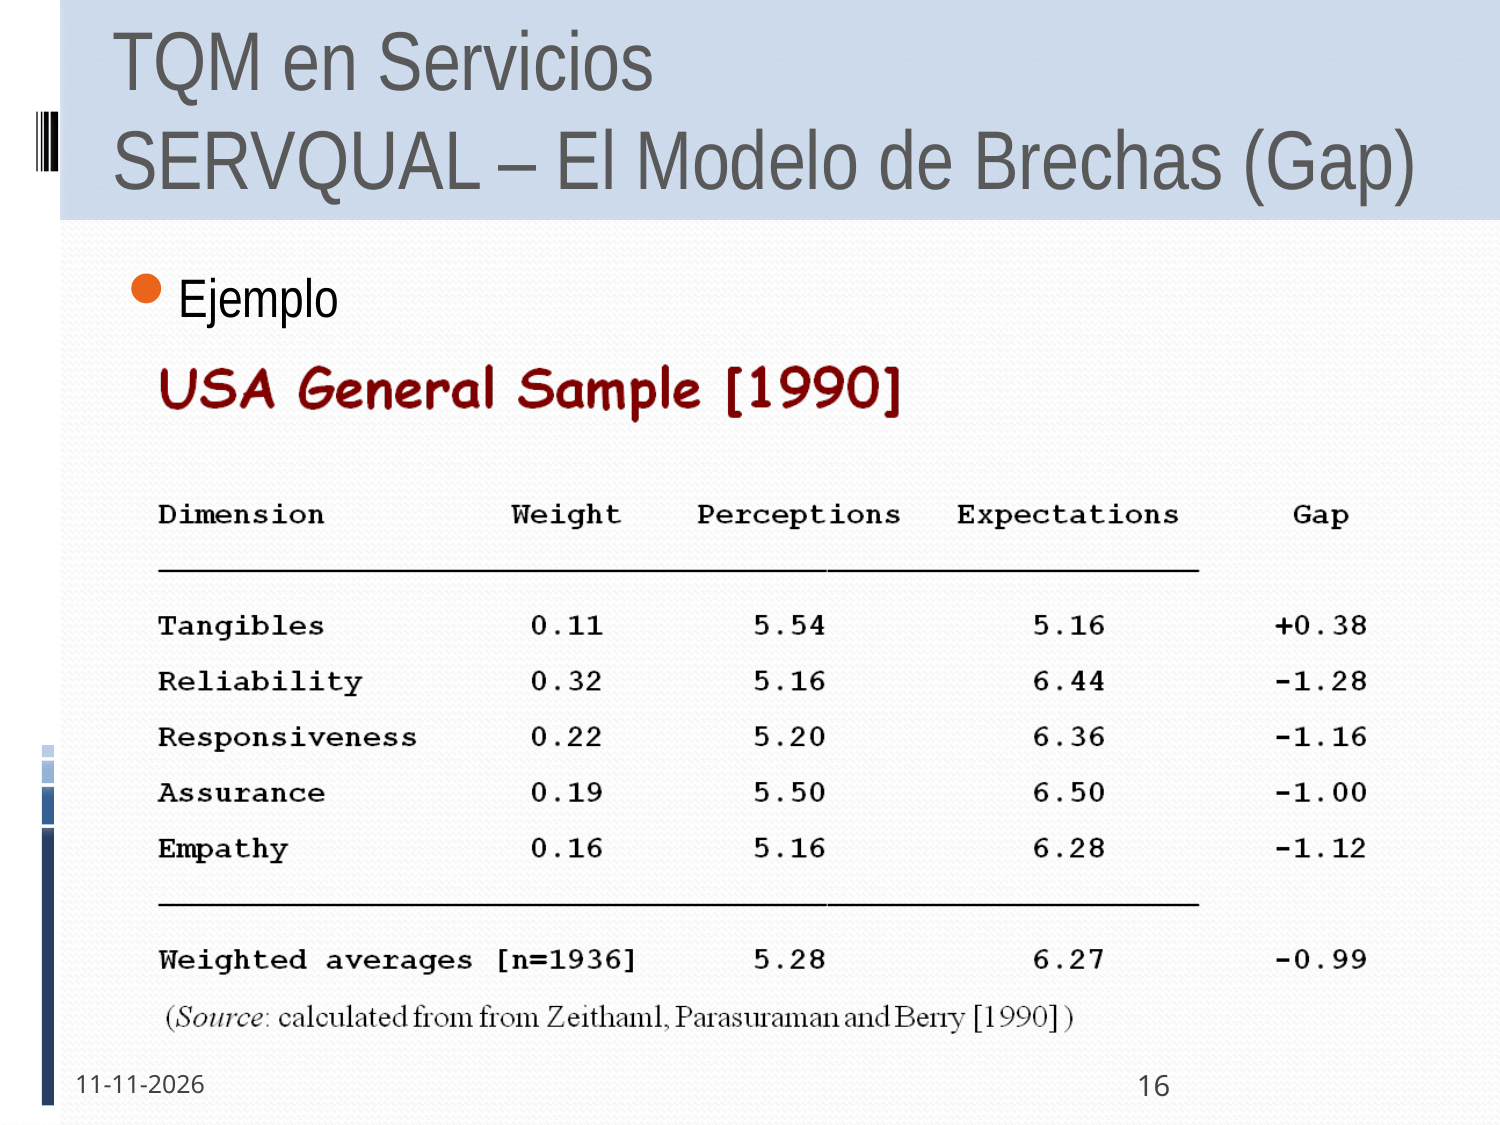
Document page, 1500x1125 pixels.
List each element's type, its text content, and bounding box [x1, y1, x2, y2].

slide_number 16 [1045, 1048, 1171, 1107]
table_cell En los buenos restaurantes de comida rápida, los empleados se ven ordenados [116, 339, 123, 1038]
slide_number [75, 1042, 243, 1103]
picture [123, 337, 1389, 1036]
title TQM en Servicios SERVQUAL – El Modelo de Brechas (Gap) [111, 18, 1436, 207]
table_cell En los buenos restaurantes de comida rápida, los empleados se ven ordenados [1389, 341, 1394, 1038]
table_cell P4 [119, 1042, 243, 1047]
list Ejemplo [111, 255, 1436, 1038]
